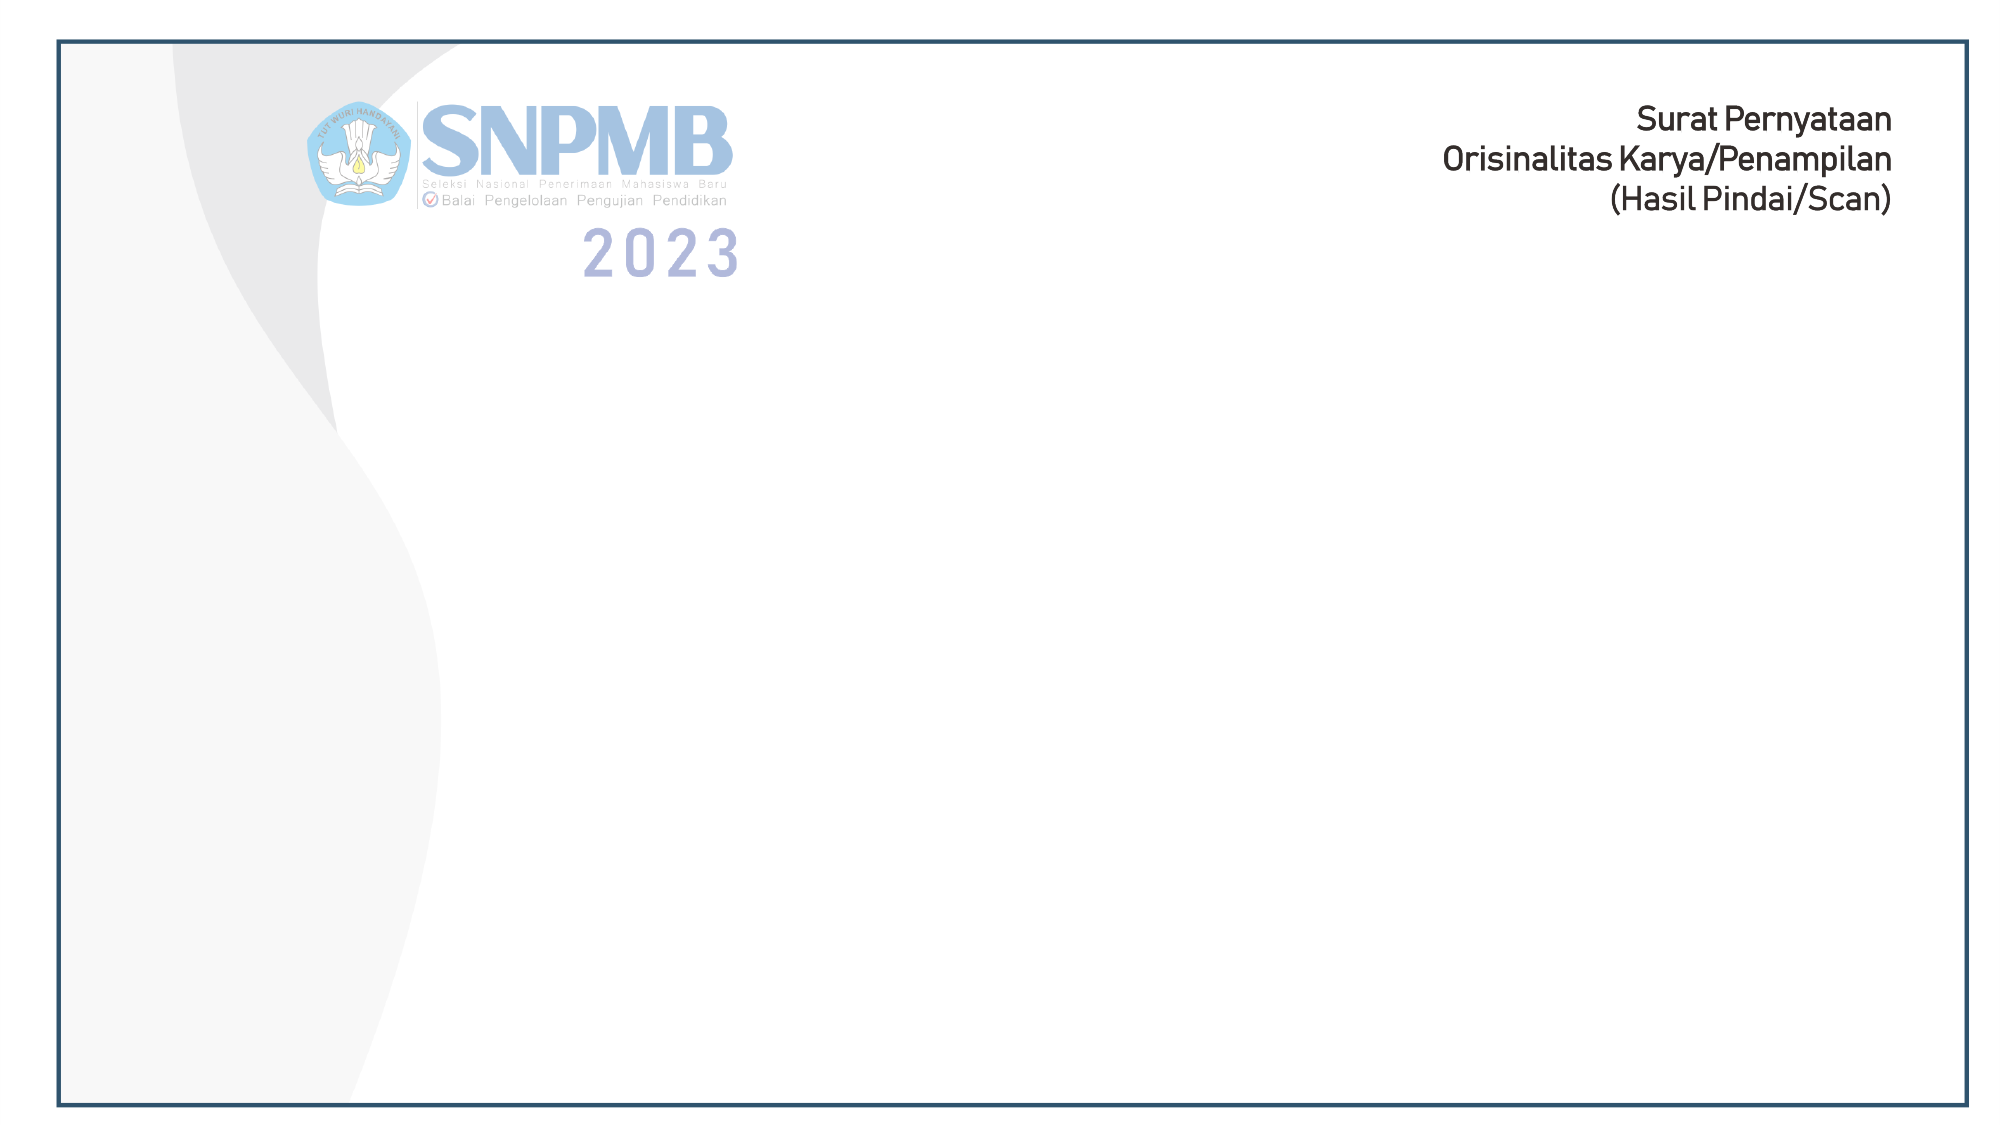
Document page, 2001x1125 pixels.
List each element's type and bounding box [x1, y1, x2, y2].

list [0, 0, 2000, 1125]
picture [1444, 105, 1891, 216]
